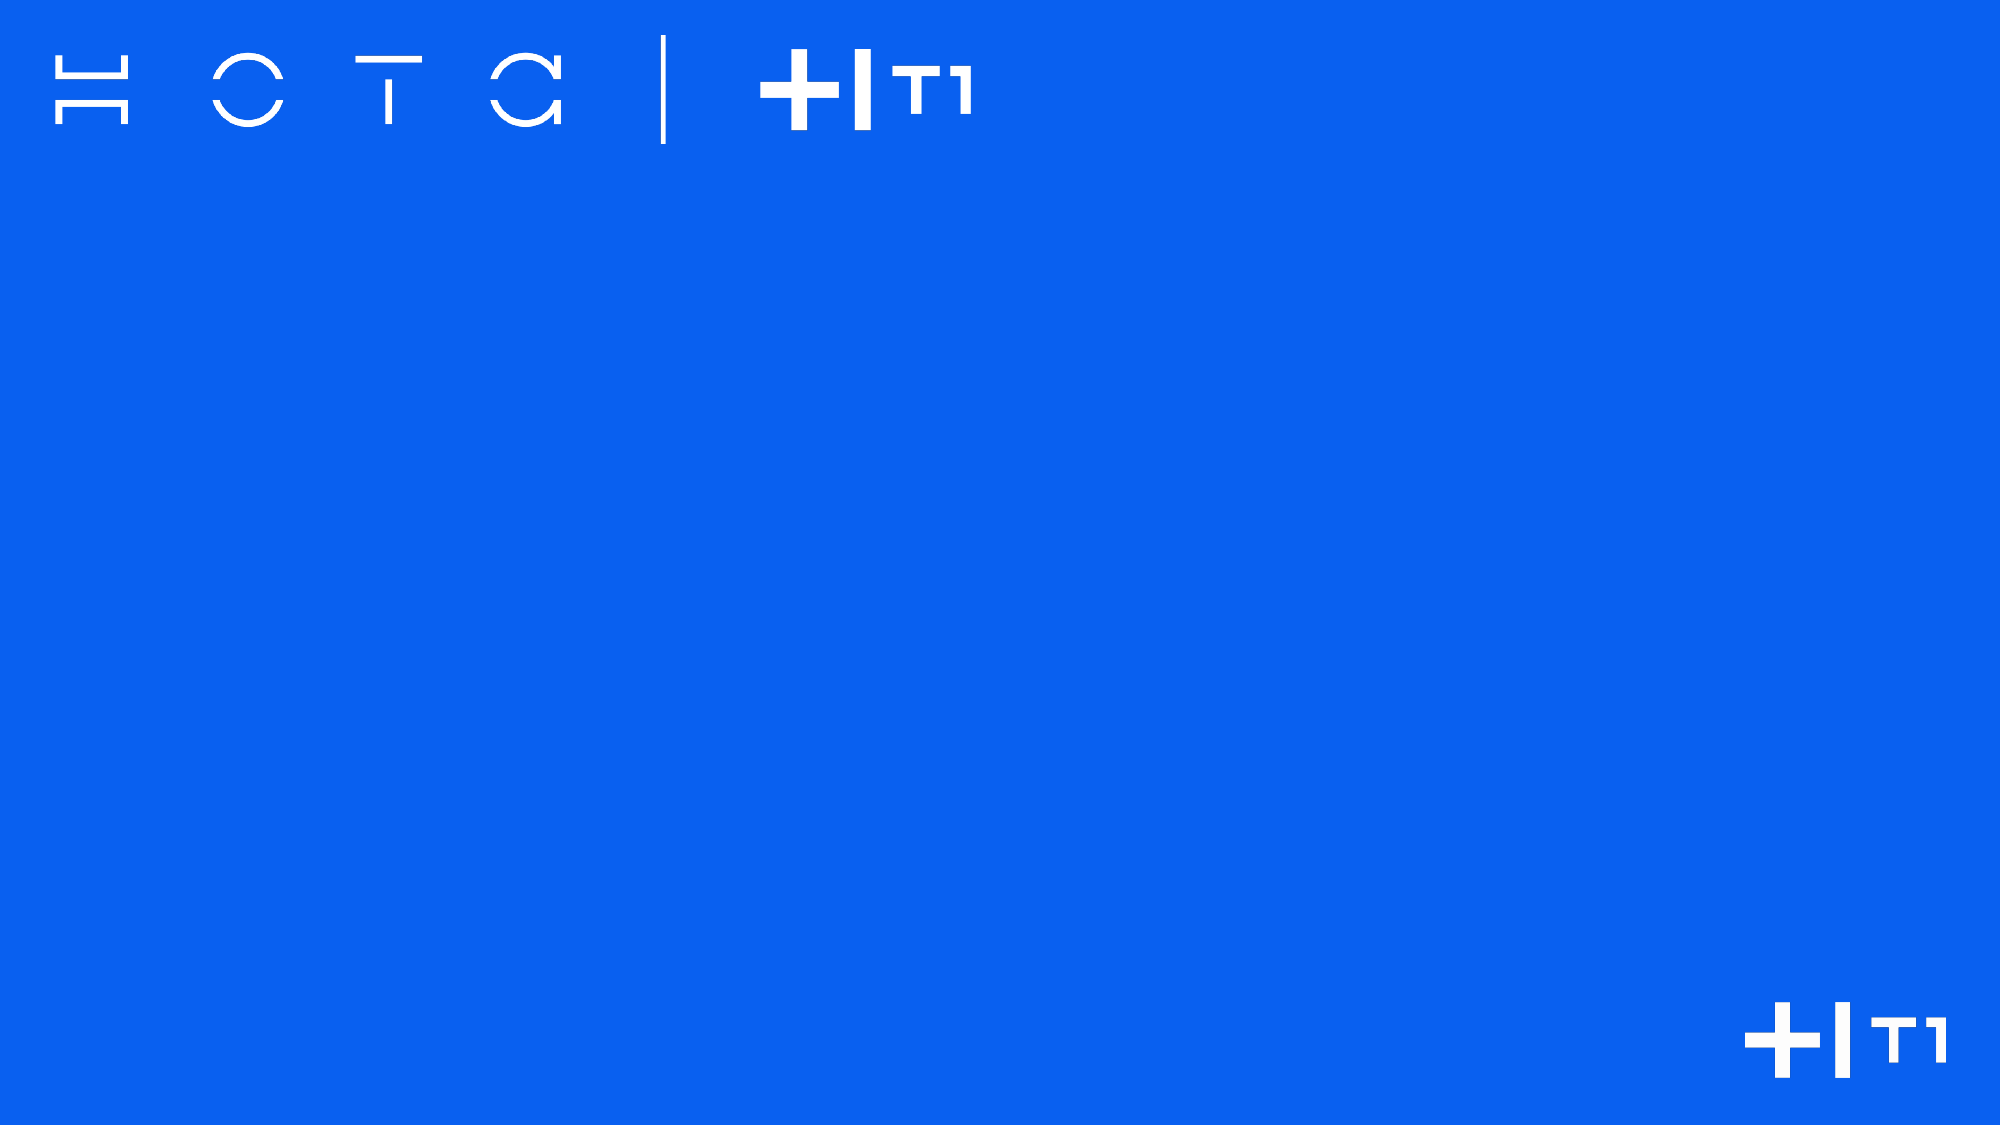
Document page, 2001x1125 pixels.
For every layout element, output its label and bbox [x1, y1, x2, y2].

picture [1745, 1002, 1946, 1078]
picture [55, 35, 971, 144]
